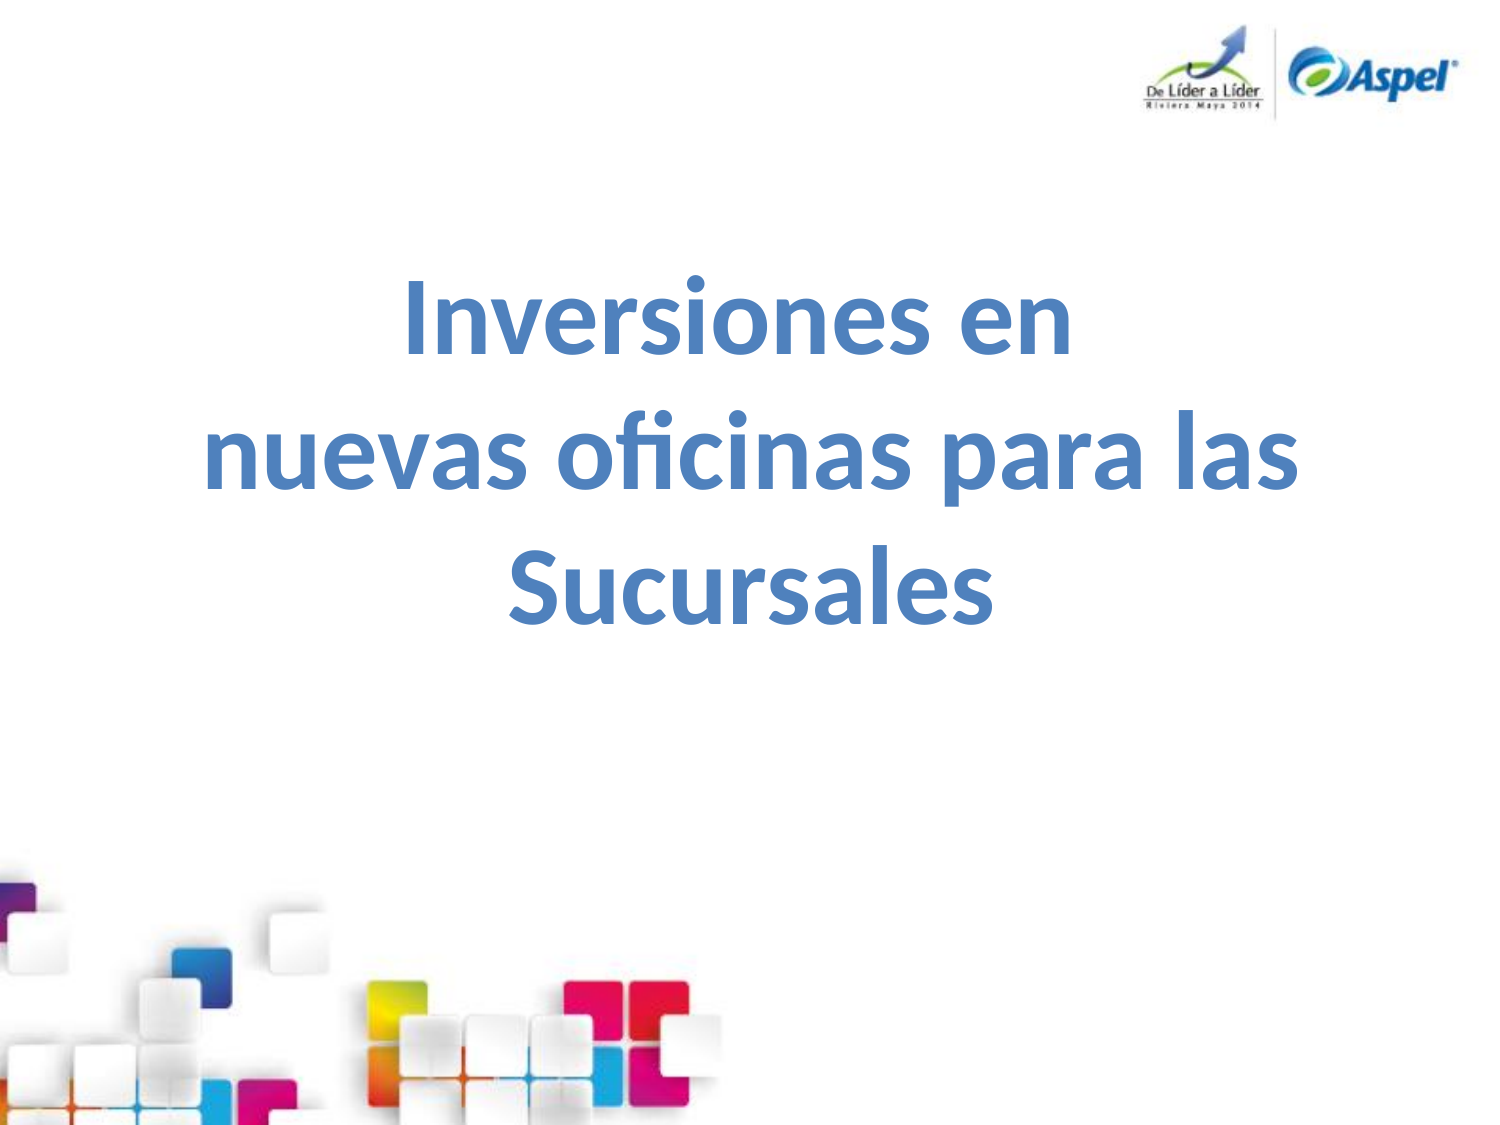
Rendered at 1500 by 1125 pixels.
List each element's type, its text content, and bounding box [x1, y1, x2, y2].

picture [0, 834, 1500, 1125]
picture [377, 0, 1500, 134]
title Inversiones en nuevas oficinas para las Sucursales [76, 149, 1427, 740]
